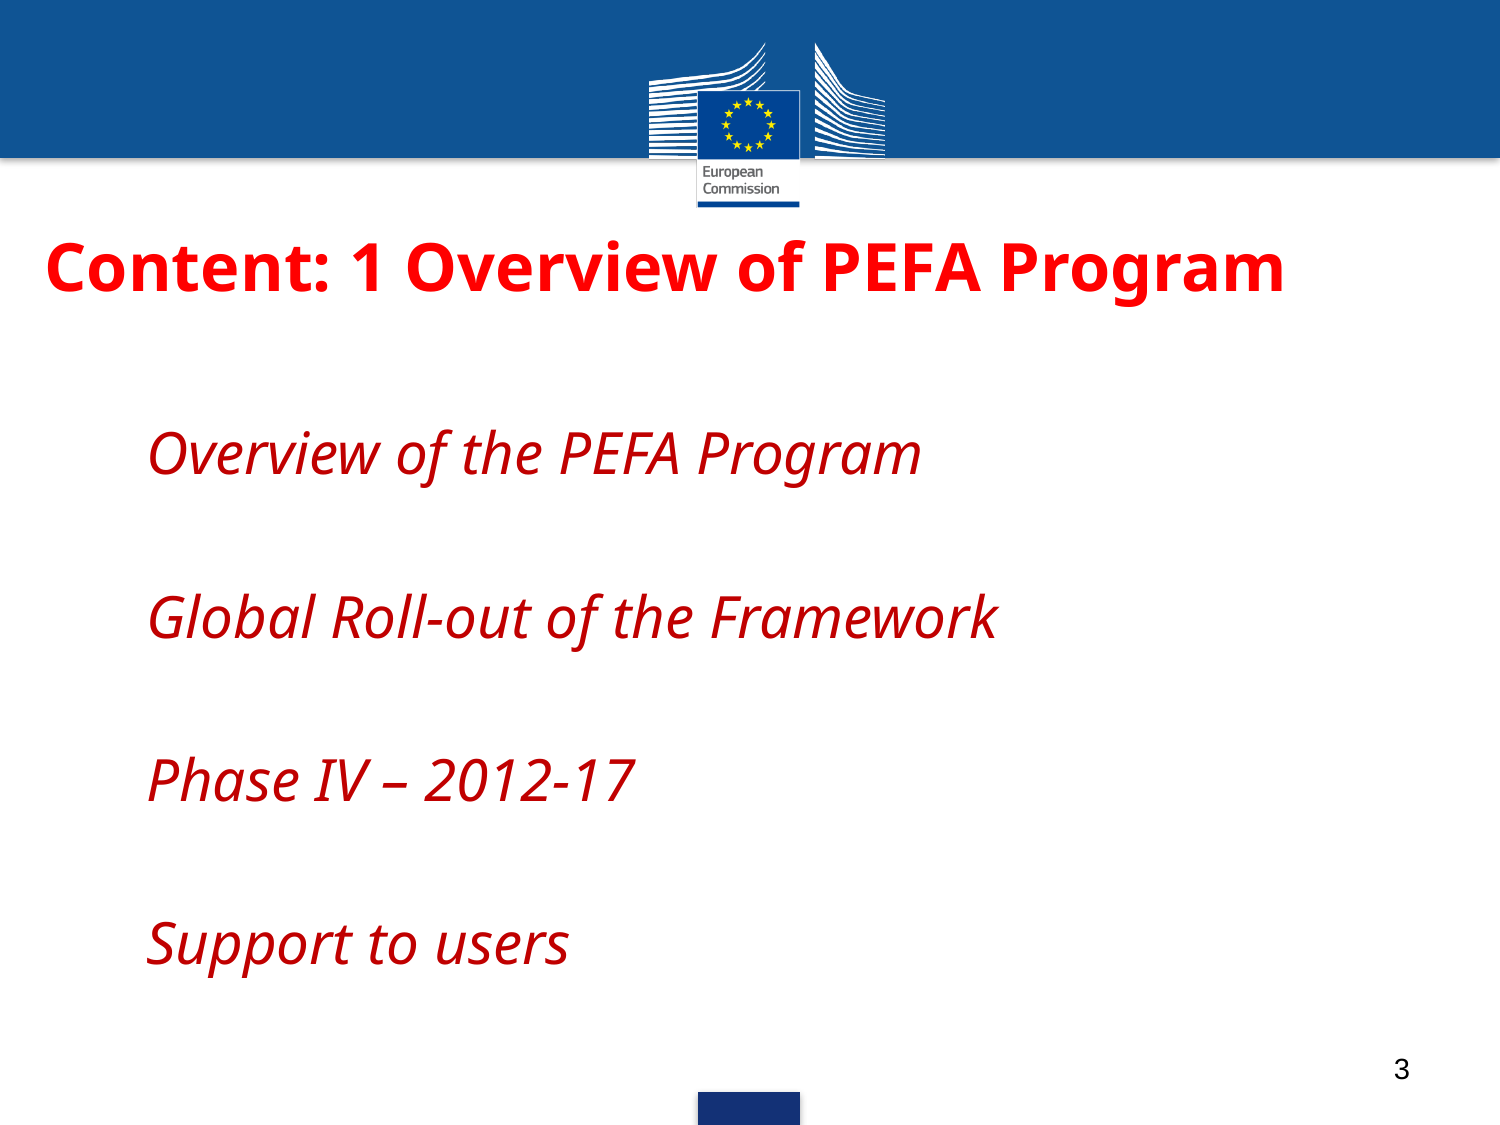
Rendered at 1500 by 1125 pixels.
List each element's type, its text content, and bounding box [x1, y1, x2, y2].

title Content: 1 Overview of PEFA Program [29, 227, 1500, 382]
slide_number 3 [1074, 1042, 1426, 1103]
list Overview of the PEFA Program Global Roll-out of the Framework Phase IV – 2012-17 Support to users [75, 408, 1425, 988]
picture [649, 42, 885, 208]
